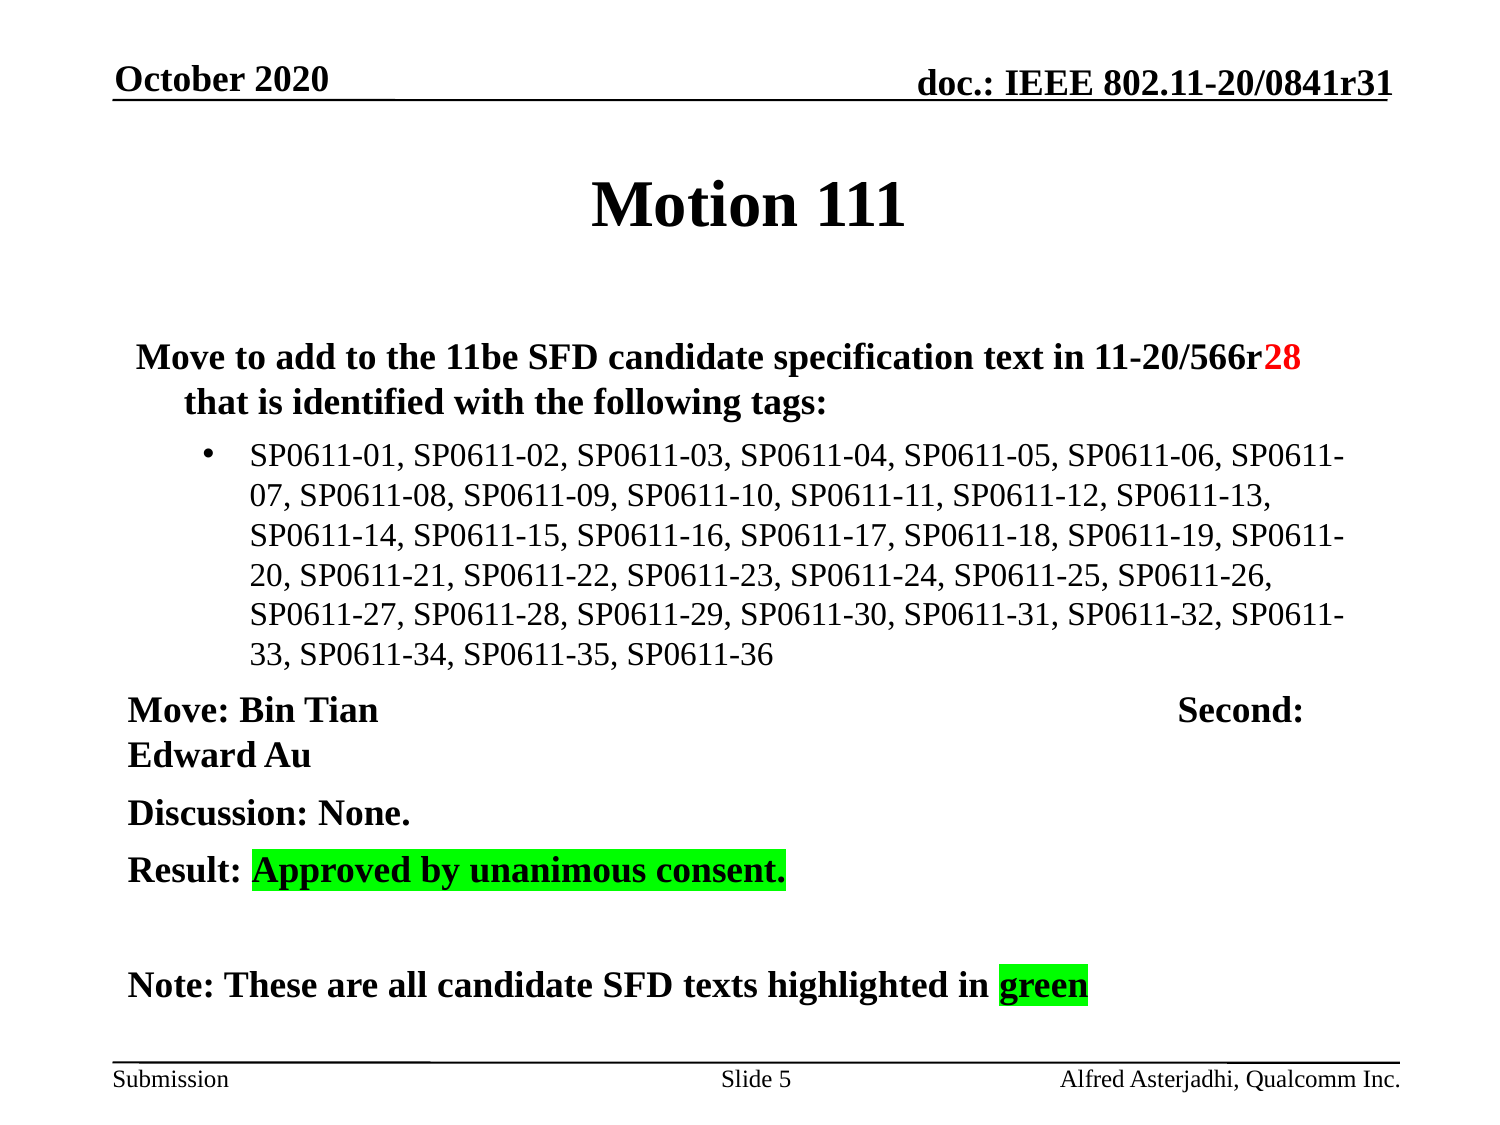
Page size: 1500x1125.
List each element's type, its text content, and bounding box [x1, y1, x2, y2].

footer Alfred Asterjadhi, Qualcomm Inc. [878, 1061, 1402, 1093]
title Motion 111 [112, 112, 1388, 288]
slide_number Slide 5 [712, 1061, 800, 1123]
list Move to add to the 11be SFD candidate specification text in 11-20/566r28 that is identified with the following tags: SP0611-01, SP0611-02, SP0611-03, SP0611-04, SP0611-05, SP0611-06, SP0611-07, SP0611-08, SP0611-09, SP0611-10, SP0611-11, SP0611-12, SP0611-13, SP0611-14, SP0611-15, SP0611-16, SP0611-17, SP0611-18, SP0611-19, SP0611-20, SP0611-21, SP0611-22, SP0611-23, SP0611-24, SP0611-25, SP0611-26, SP0611-27, SP0611-28, SP0611-29, SP0611-30, SP0611-31, SP0611-32, SP0611-33, SP0611-34, SP0611-35, SP0611-36 Move: Bin Tian Second: Edward Au Discussion: None. Result: Approved by unanimous consent. Note: These are all candidate SFD texts highlighted in green [112, 324, 1388, 1000]
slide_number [114, 54, 423, 100]
